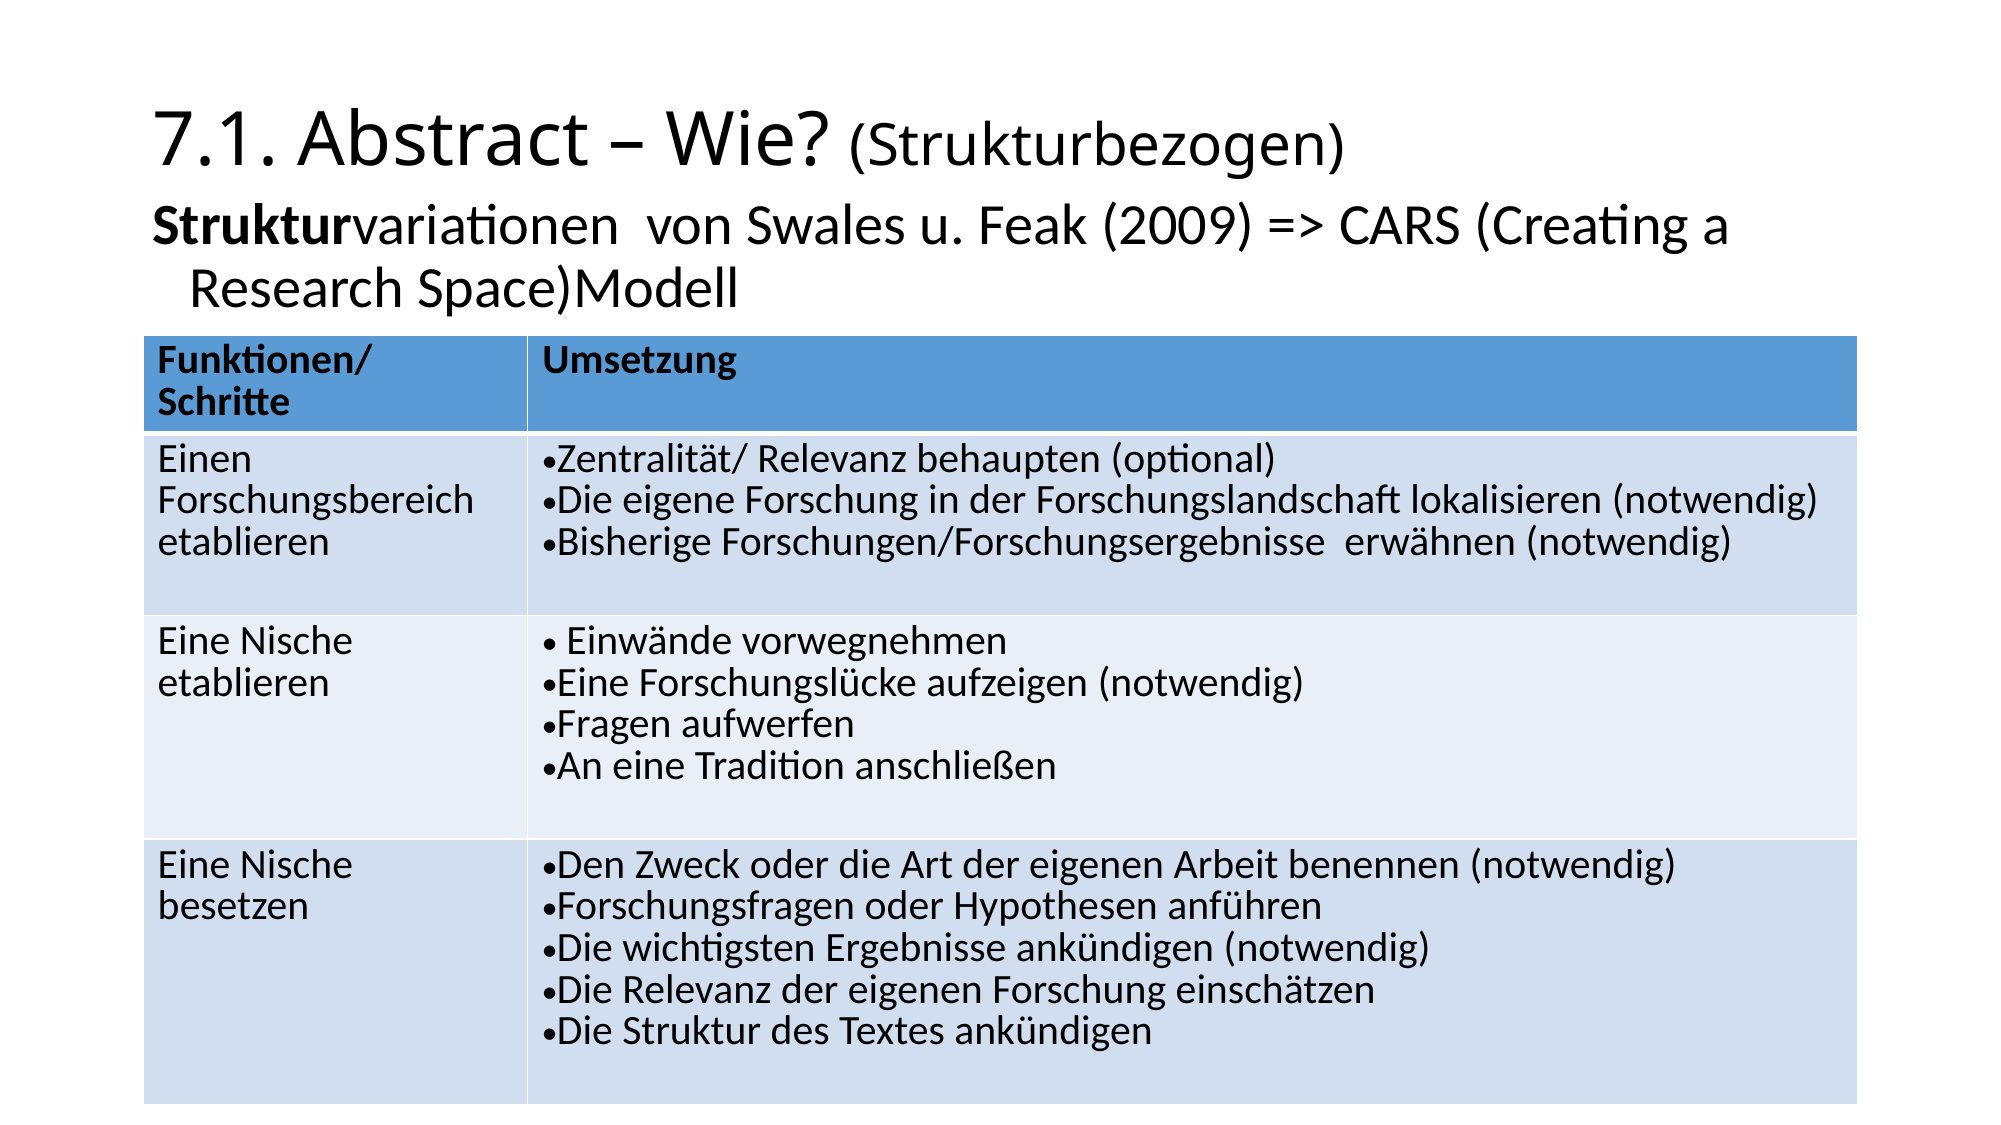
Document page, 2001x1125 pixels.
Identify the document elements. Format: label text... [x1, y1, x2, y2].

table_cell Eine Nische etablieren [144, 616, 527, 838]
table_cell Eine Nische besetzen [144, 840, 527, 1104]
table_header Umsetzung [528, 336, 1857, 431]
table_cell Einwände vorwegnehmen Eine Forschungslücke aufzeigen (notwendig) Fragen aufwerfen An eine Tradition anschließen [528, 616, 1857, 838]
table_cell Einen Forschungsbereich etablieren [144, 436, 527, 615]
list Strukturvariationen von Swales u. Feak (2009) => CARS (Creating a Research Space)Modell [137, 186, 1863, 992]
table_header Funktionen/ Schritte [144, 336, 527, 431]
title 7.1. Abstract – Wie? (Strukturbezogen) [137, 59, 1863, 186]
table_cell Zentralität/ Relevanz behaupten (optional) Die eigene Forschung in der Forschungslandschaft lokalisieren (notwendig) Bisherige Forschungen/Forschungsergebnisse erwähnen (notwendig) [528, 436, 1857, 615]
table_cell Den Zweck oder die Art der eigenen Arbeit benennen (notwendig) Forschungsfragen oder Hypothesen anführen Die wichtigsten Ergebnisse ankündigen (notwendig) Die Relevanz der eigenen Forschung einschätzen Die Struktur des Textes ankündigen [528, 840, 1857, 1104]
